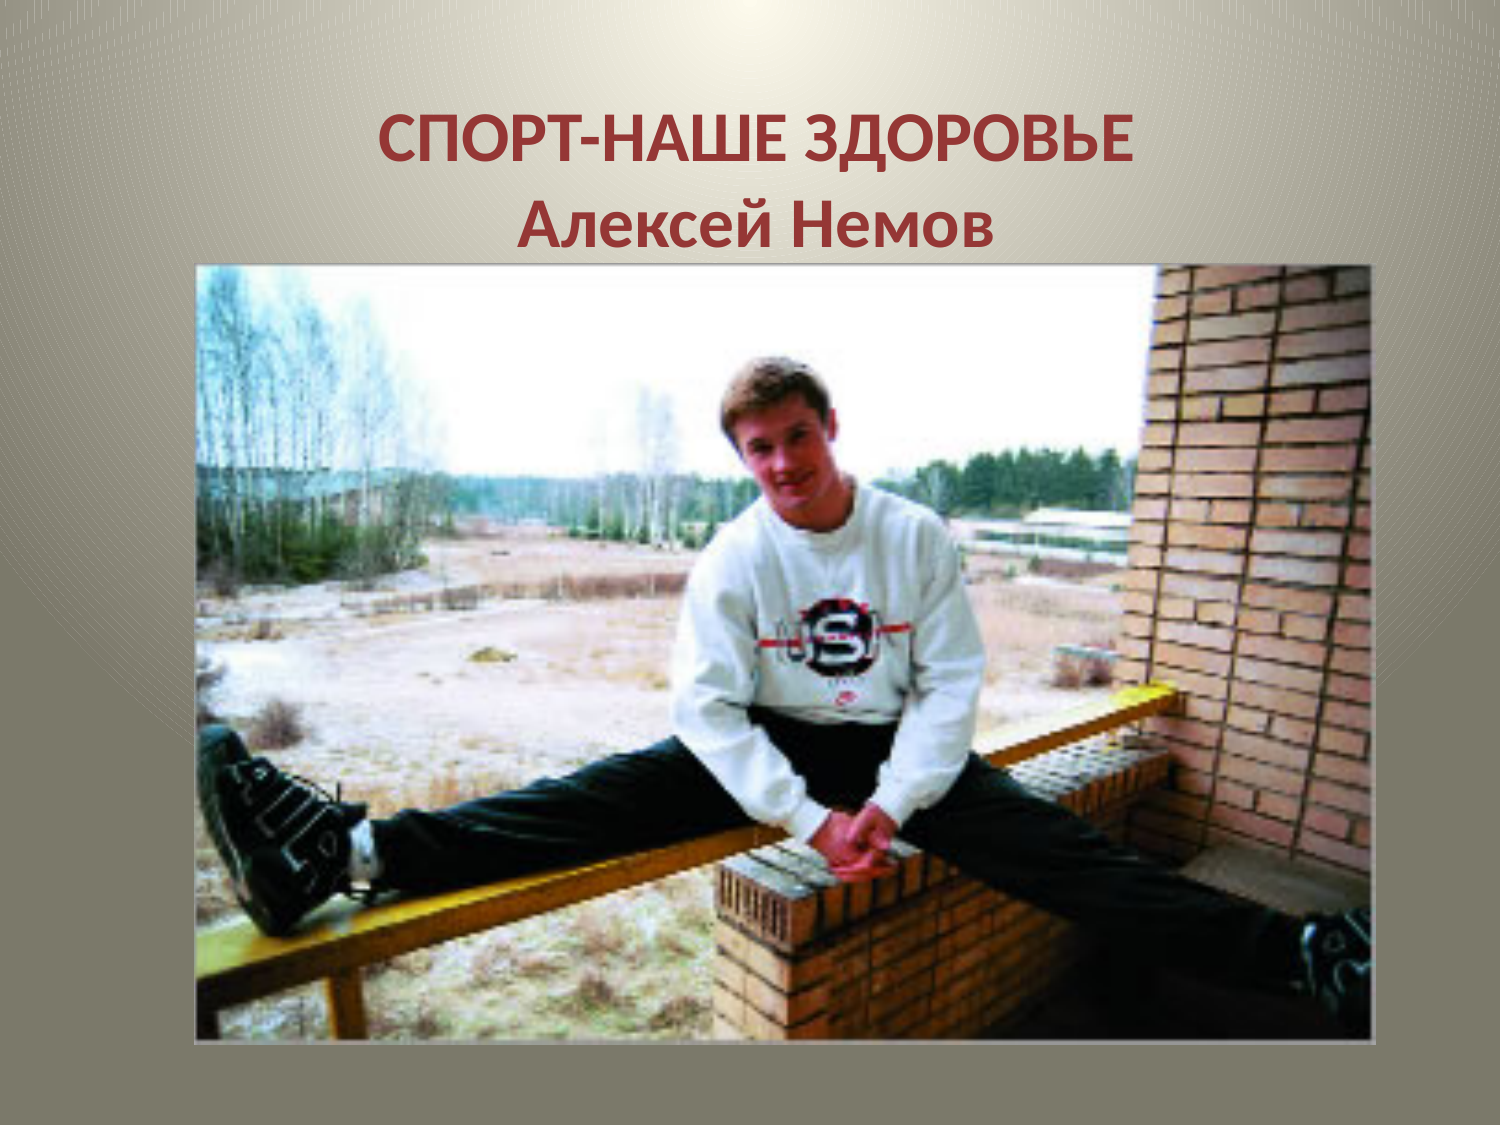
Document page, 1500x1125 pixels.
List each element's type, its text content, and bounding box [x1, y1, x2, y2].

title СПОРТ-НАШЕ ЗДОРОВЬЕ Алексей Немов [82, 82, 1432, 270]
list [194, 263, 1377, 1046]
